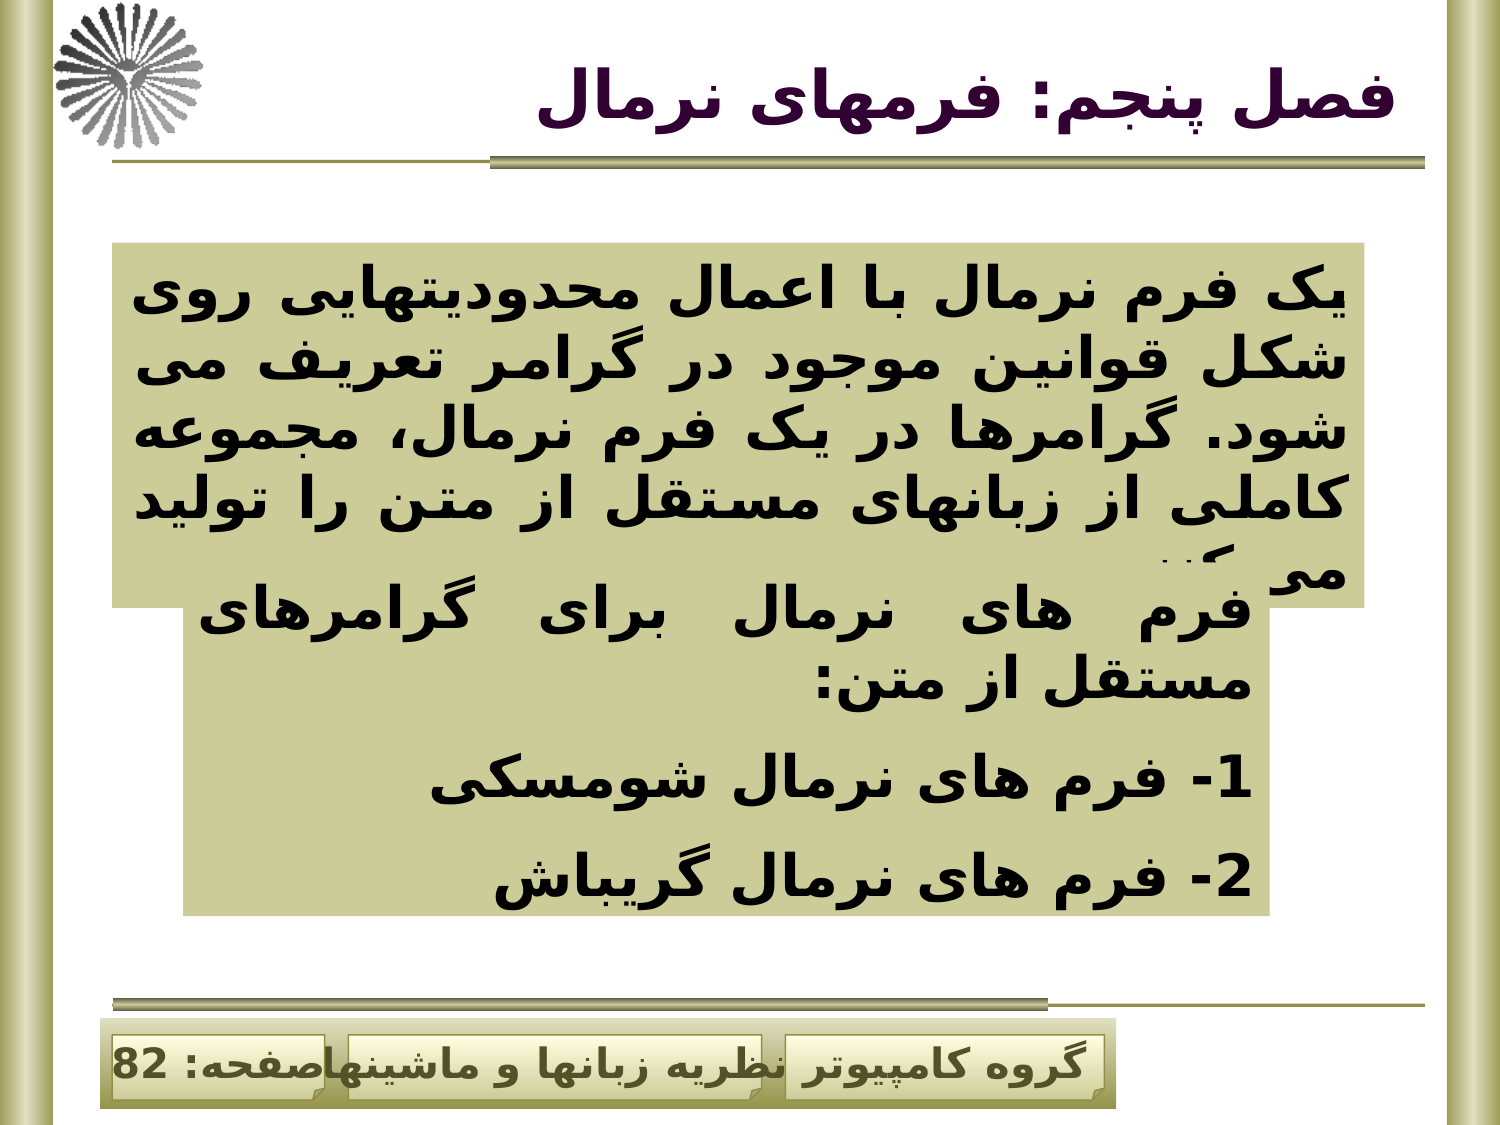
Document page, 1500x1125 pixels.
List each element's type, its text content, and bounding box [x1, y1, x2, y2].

text_box فرم های نرمال برای گرامرهای مستقل از متن: 1- فرم های نرمال شومسکی 2- فرم های نرمال گریباش [183, 562, 1270, 917]
title فصل پنجم: فرمهای نرمال [151, 44, 1416, 140]
text_box یک فرم نرمال با اعمال محدودیتهایی روی شکل قوانین موجود در گرامر تعریف می شود. گرامرها در یک فرم نرمال، مجموعه کاملی از زبانهای مستقل از متن را تولید می کنند. [112, 242, 1365, 608]
